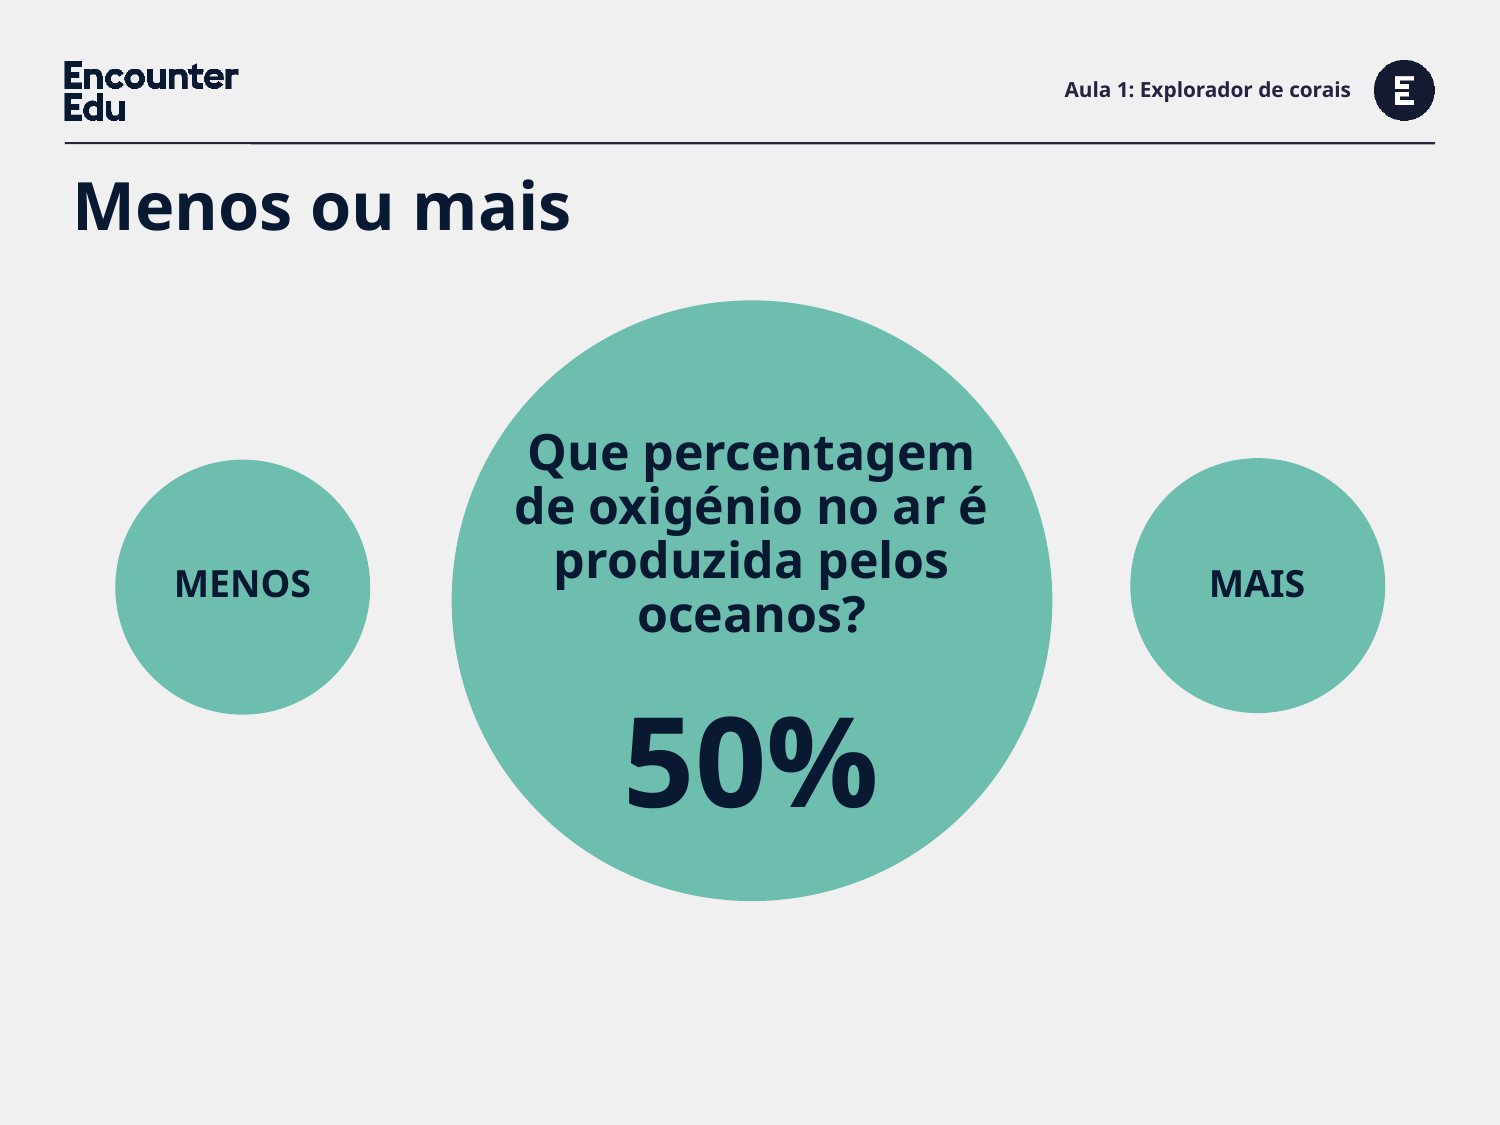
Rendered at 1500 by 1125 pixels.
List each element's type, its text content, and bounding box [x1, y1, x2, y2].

picture [60, 59, 243, 122]
list 50% [482, 691, 1021, 874]
text_box MAIS [1079, 516, 1435, 655]
text_box Menos ou mais [64, 156, 587, 252]
title Aula 1: Explorador de corais [749, 67, 1359, 114]
list Que percentagem de oxigénio no ar é produzida pelos oceanos? [482, 419, 1021, 602]
picture [1372, 58, 1436, 122]
list MENOS [64, 515, 421, 656]
